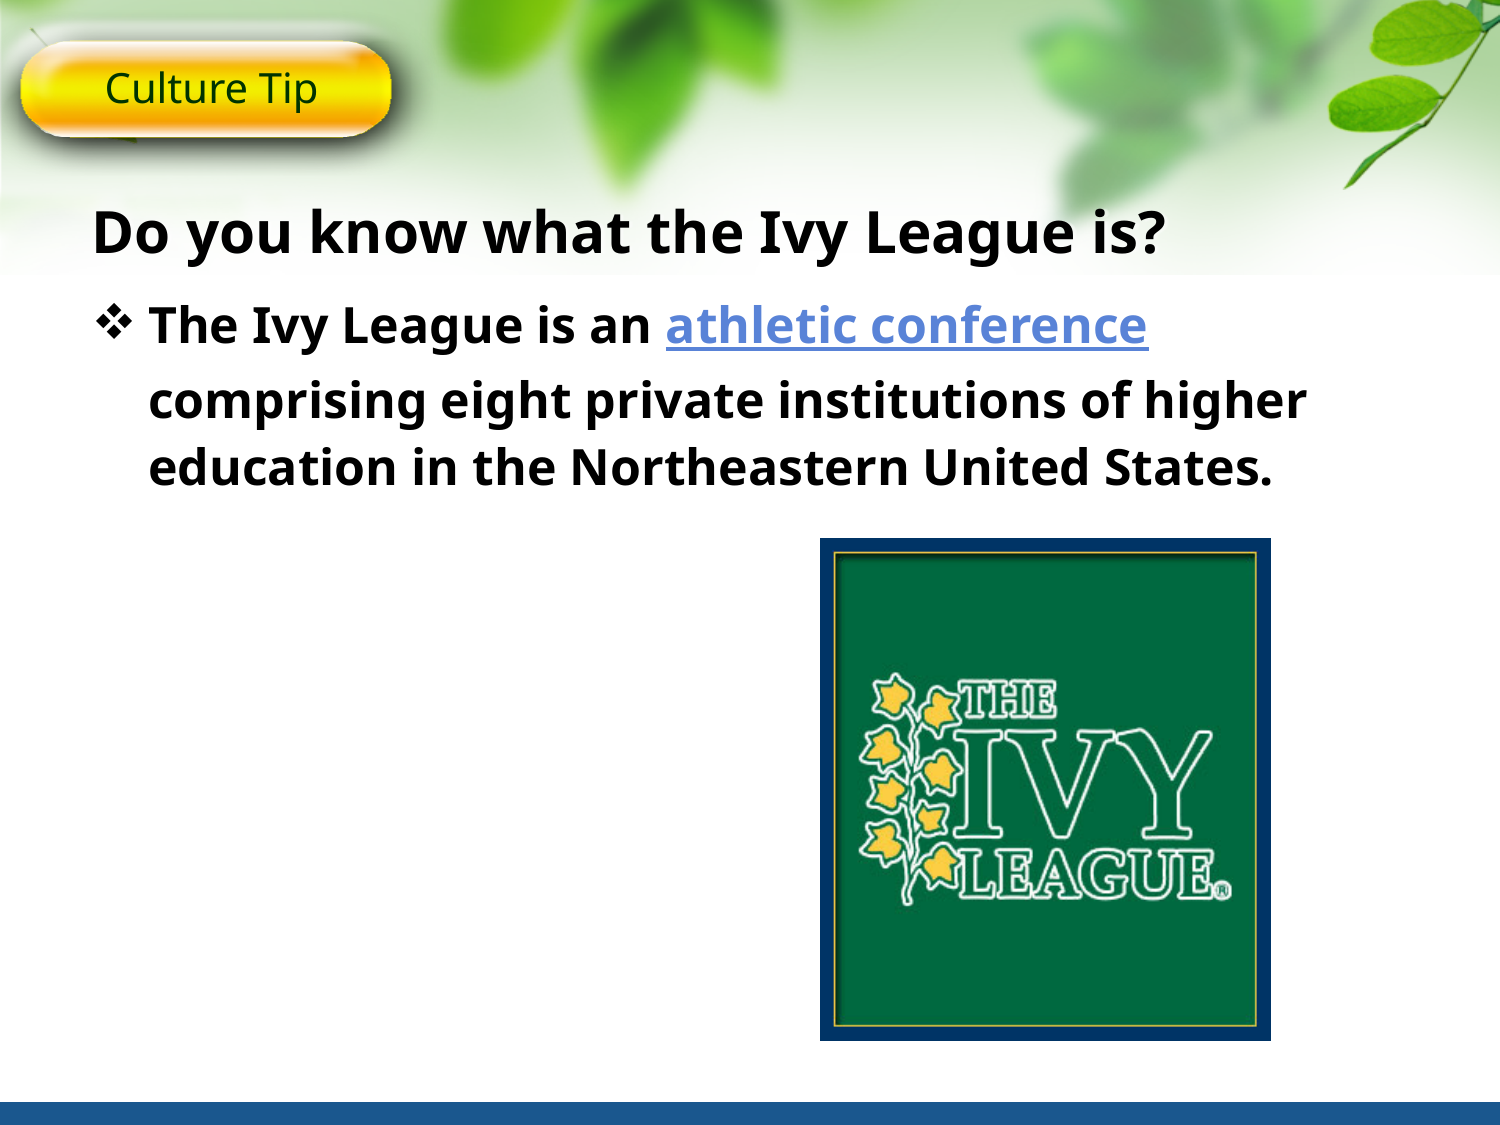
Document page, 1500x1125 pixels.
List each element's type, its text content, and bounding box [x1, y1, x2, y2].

picture [820, 538, 1271, 1041]
list The Ivy League is an athletic conference comprising eight private institutions of higher education in the Northeastern United States. [76, 287, 1332, 1125]
picture [0, 0, 1500, 275]
title Do you know what the Ivy League is? [76, 184, 1265, 277]
